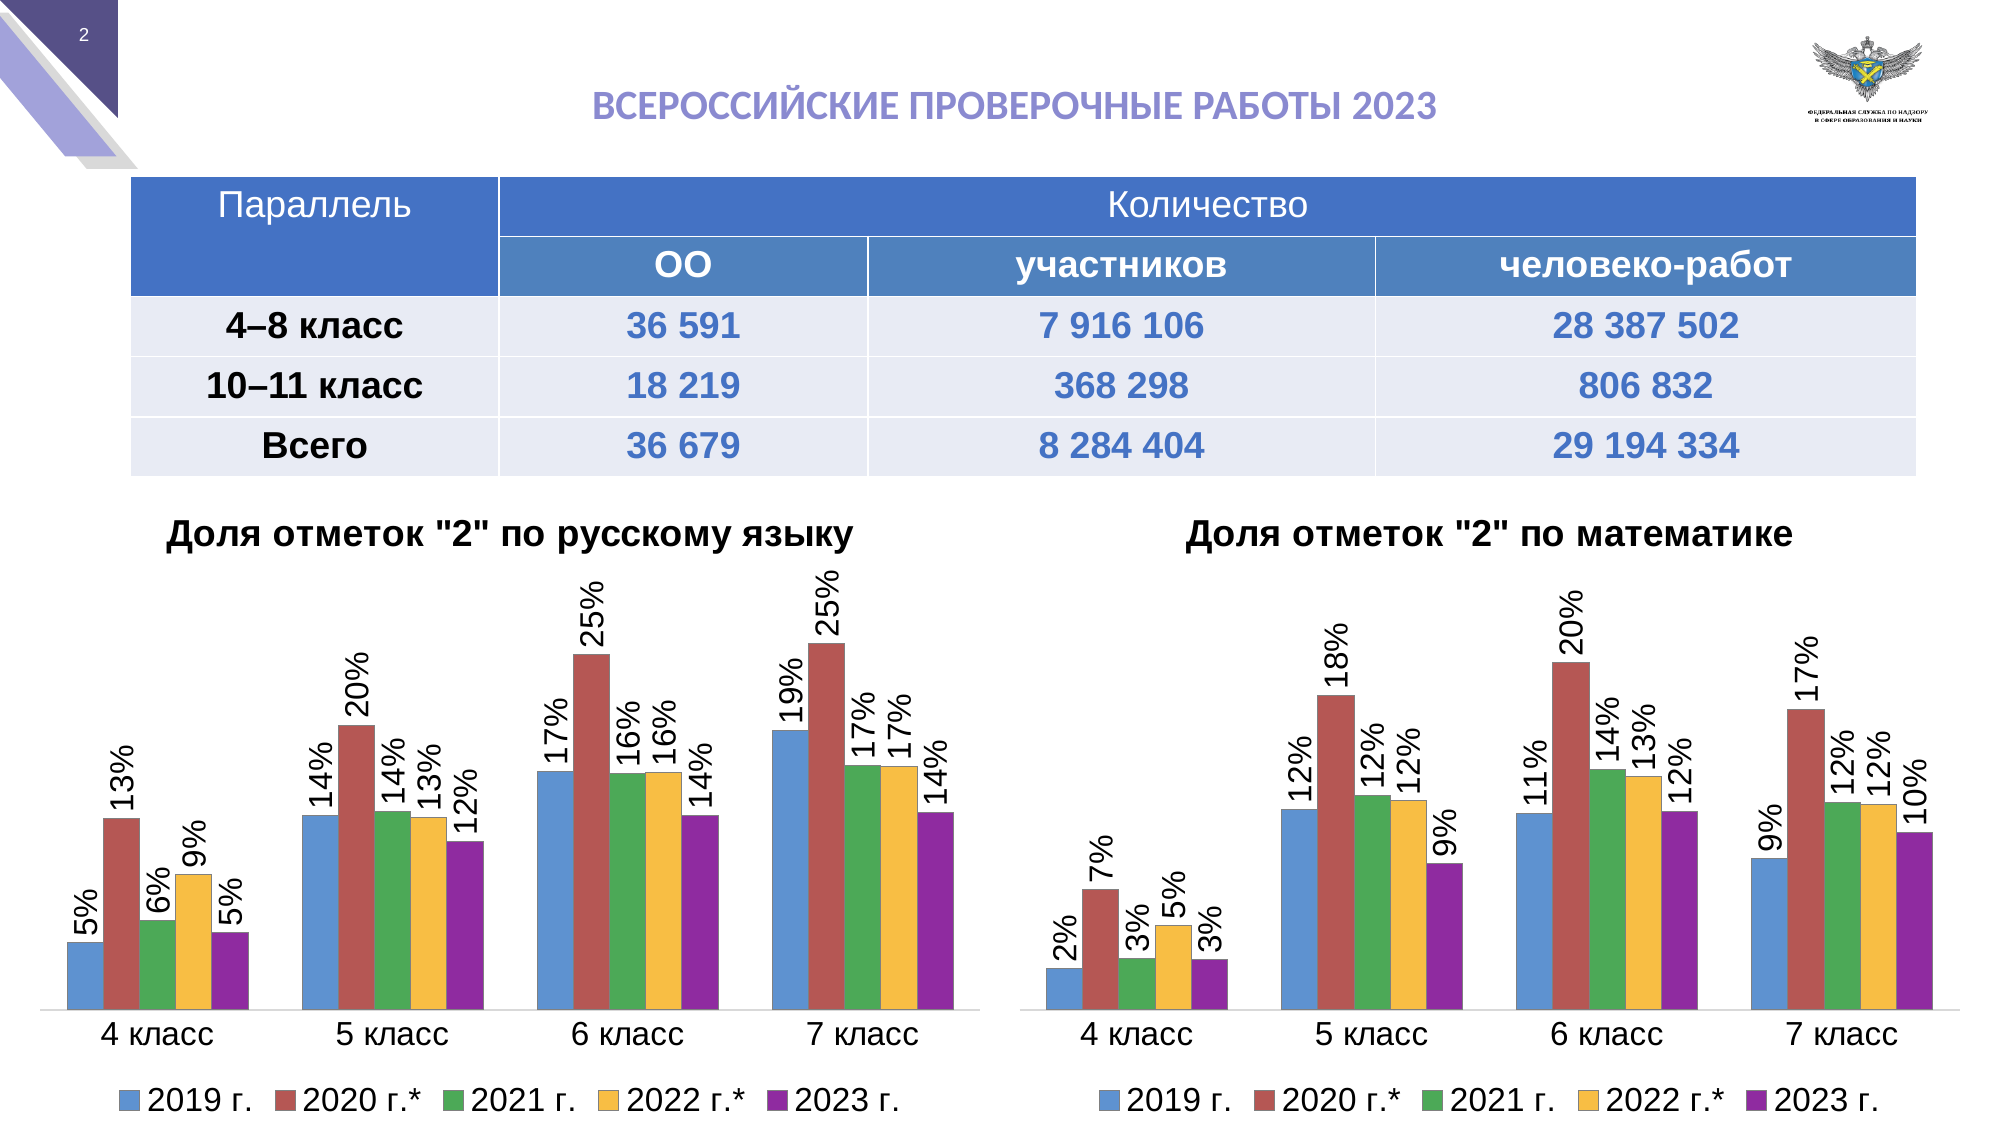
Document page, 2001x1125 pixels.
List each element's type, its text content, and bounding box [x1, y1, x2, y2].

table_cell ОО [500, 237, 867, 296]
table_cell 806 832 [1376, 357, 1916, 416]
table_cell 18 219 [500, 357, 867, 416]
table_cell 368 298 [869, 357, 1375, 416]
table_header Количество [500, 177, 1916, 236]
table_cell человеко-работ [1376, 237, 1916, 296]
table_cell 28 387 502 [1376, 297, 1916, 356]
table_cell 7 916 106 [869, 297, 1375, 356]
table_cell участников [869, 237, 1375, 296]
chart [20, 479, 1980, 1125]
table_cell 8 284 404 [869, 418, 1375, 476]
table_cell 10–11 класс [131, 357, 498, 416]
table_cell 4–8 класс [131, 297, 498, 356]
table_cell Всего [131, 418, 498, 476]
table_cell 36 679 [500, 418, 867, 476]
table_header Параллель [131, 177, 498, 296]
text_box ВСЕРОССИЙСКИЕ ПРОВЕРОЧНЫЕ РАБОТЫ 2023 [327, 70, 1702, 136]
table_cell 29 194 334 [1376, 418, 1916, 476]
picture [1808, 35, 1928, 122]
table_cell 36 591 [500, 297, 867, 356]
